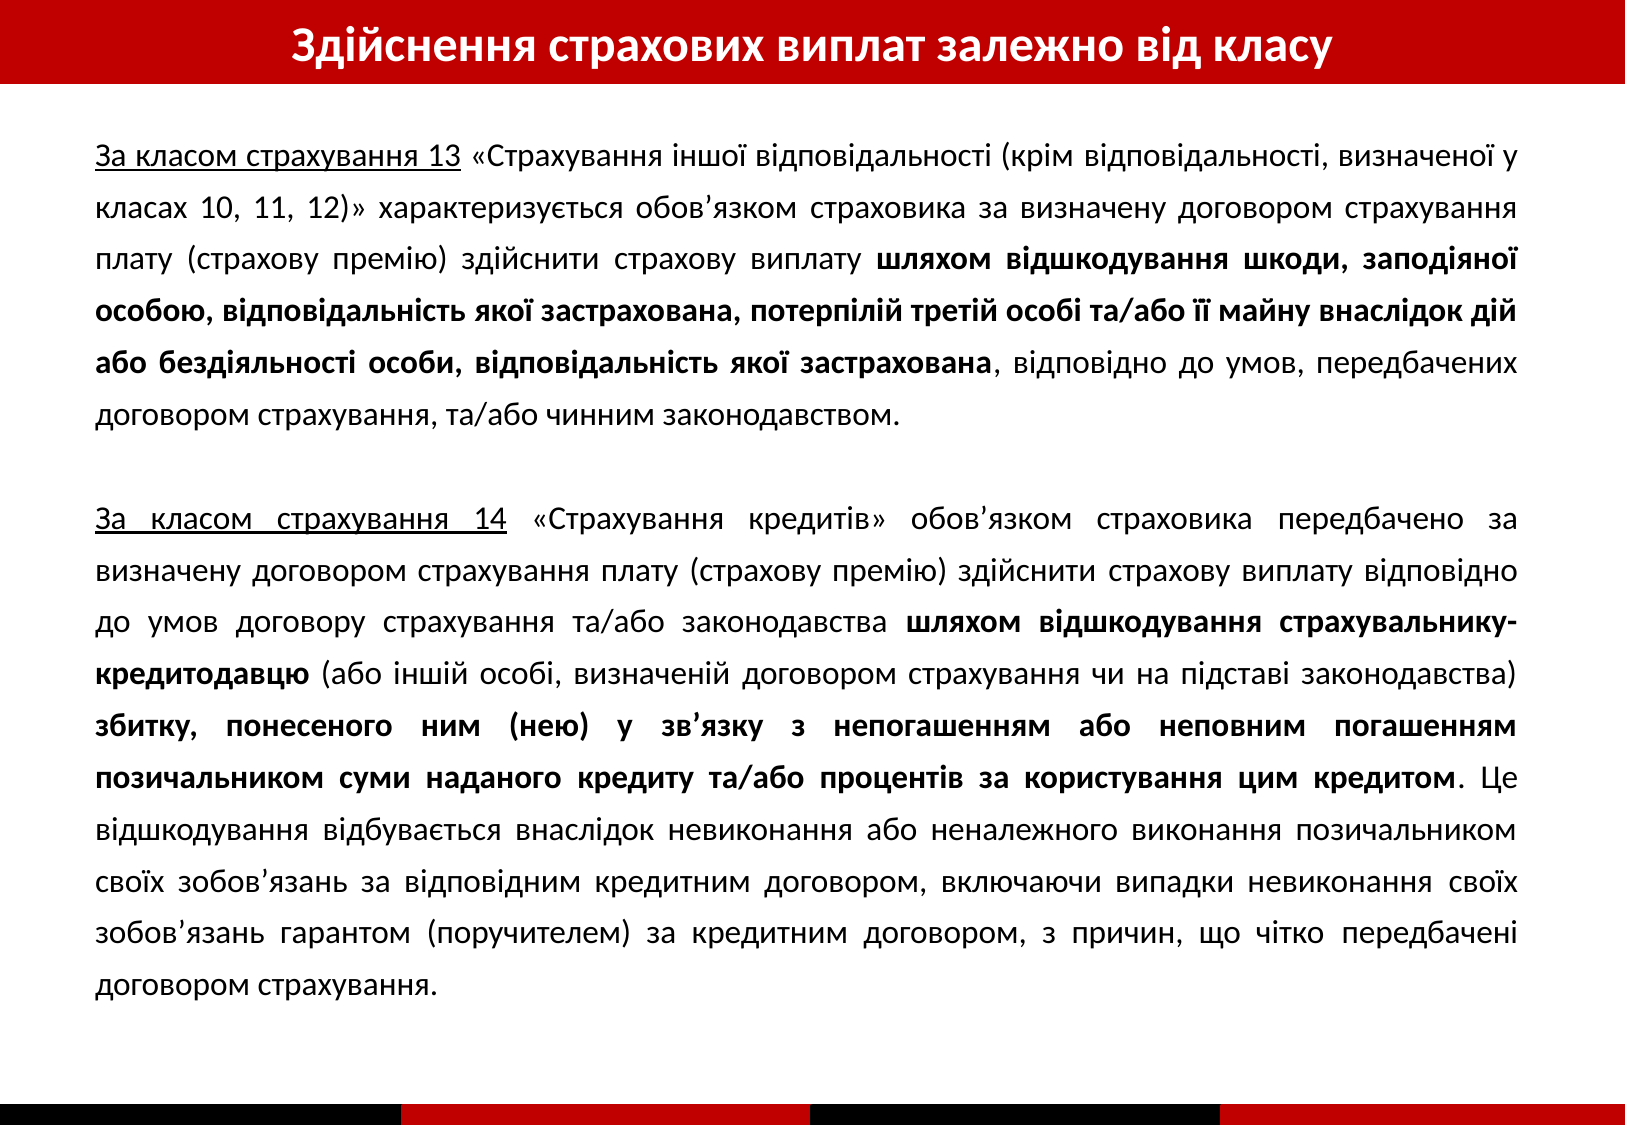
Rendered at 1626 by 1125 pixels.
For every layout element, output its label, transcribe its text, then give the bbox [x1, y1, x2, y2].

text_box Здійснення страхових виплат залежно від класу [0, 0, 1625, 84]
text_box За класом страхування 13 «Страхування іншої відповідальності (крім відповідальності, визначеної у класах 10, 11, 12)» характеризується обов’язком страховика за визначену договором страхування плату (страхову премію) здійснити страхову виплату шляхом відшкодування шкоди, заподіяної особою, відповідальність якої застрахована, потерпілій третій особі та/або її майну внаслідок дій або бездіяльності особи, відповідальність якої застрахована, відповідно до умов, передбачених договором страхування, та/або чинним законодавством. За класом страхування 14 «Страхування кредитів» обов’язком страховика передбачено за визначену договором страхування плату (страхову премію) здійснити страхову виплату відповідно до умов договору страхування та/або законодавства шляхом відшкодування страхувальнику-кредитодавцю (або іншій особі, визначеній договором страхування чи на підставі законодавства) збитку, понесеного ним (нею) у зв’язку з непогашенням або неповним погашенням позичальником суми наданого кредиту та/або процентів за користування цим кредитом. Це відшкодування відбувається внаслідок невиконання або неналежного виконання позичальником своїх зобов’язань за відповідним кредитним договором, включаючи випадки невиконання своїх зобов’язань гарантом (поручителем) за кредитним договором, з причин, що чітко передбачені договором страхування. [80, 113, 1534, 1010]
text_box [0, 1105, 1625, 1125]
